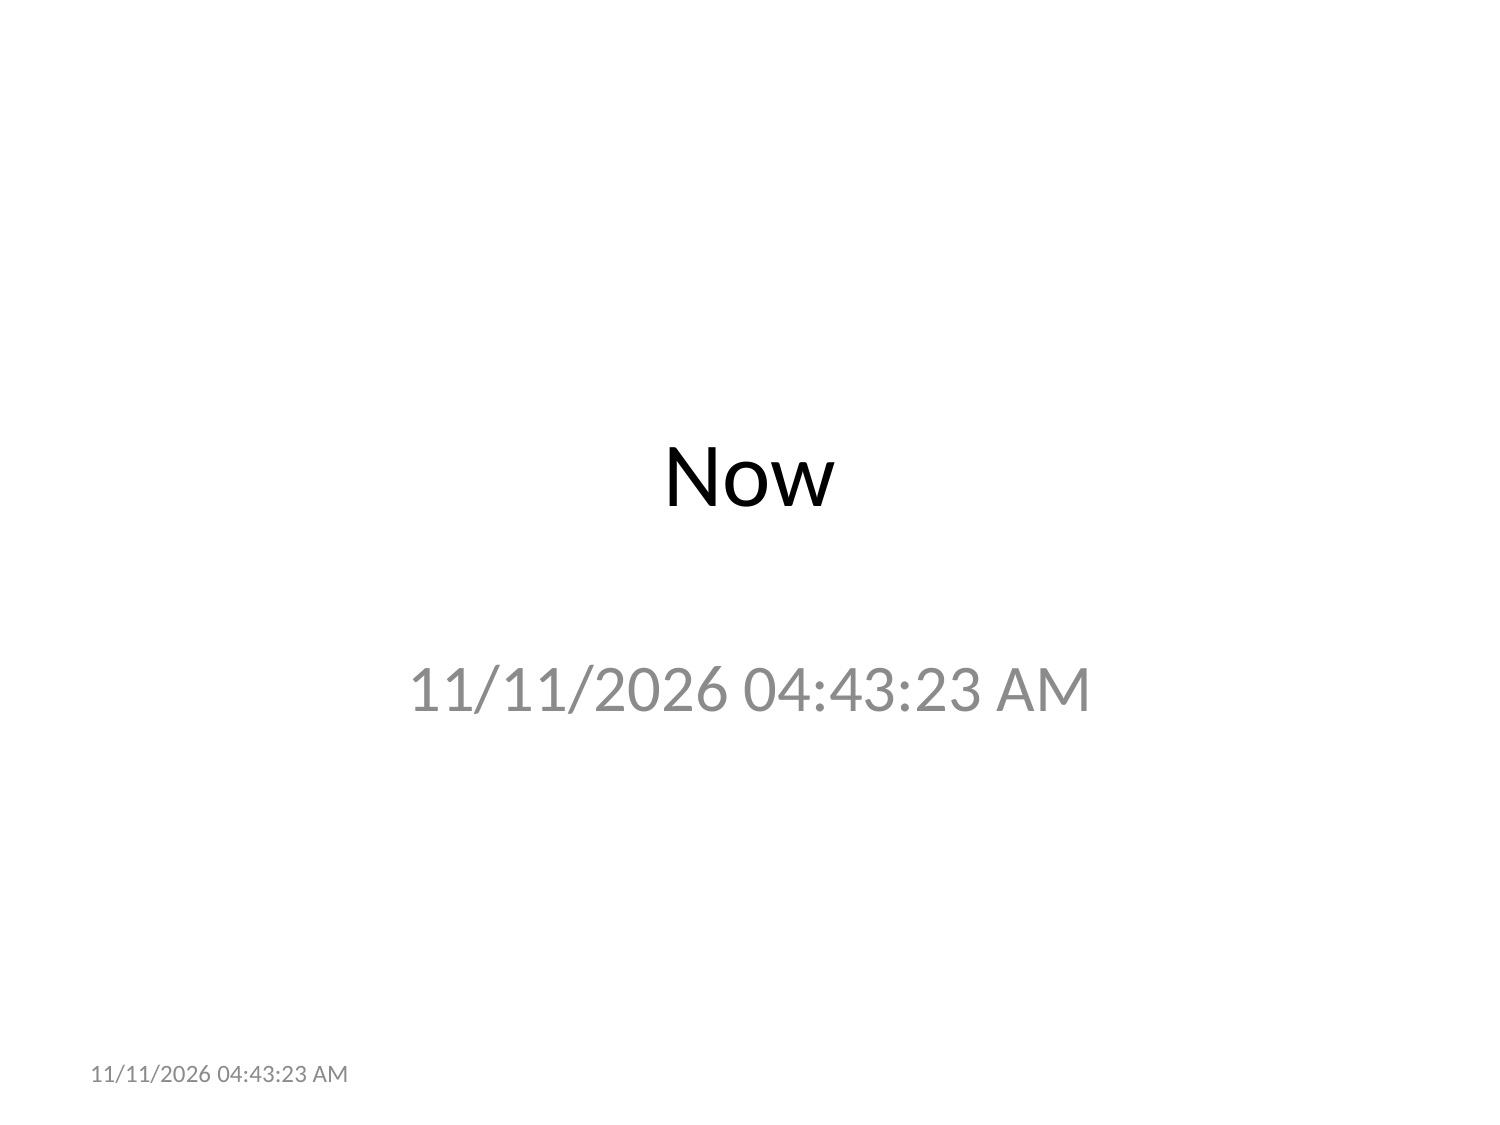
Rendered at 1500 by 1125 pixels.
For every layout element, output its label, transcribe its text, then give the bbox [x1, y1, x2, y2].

title Now [112, 349, 1388, 591]
subtitle 2011-12-19 10:20:04 AM [225, 637, 1275, 925]
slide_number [75, 1042, 425, 1103]
